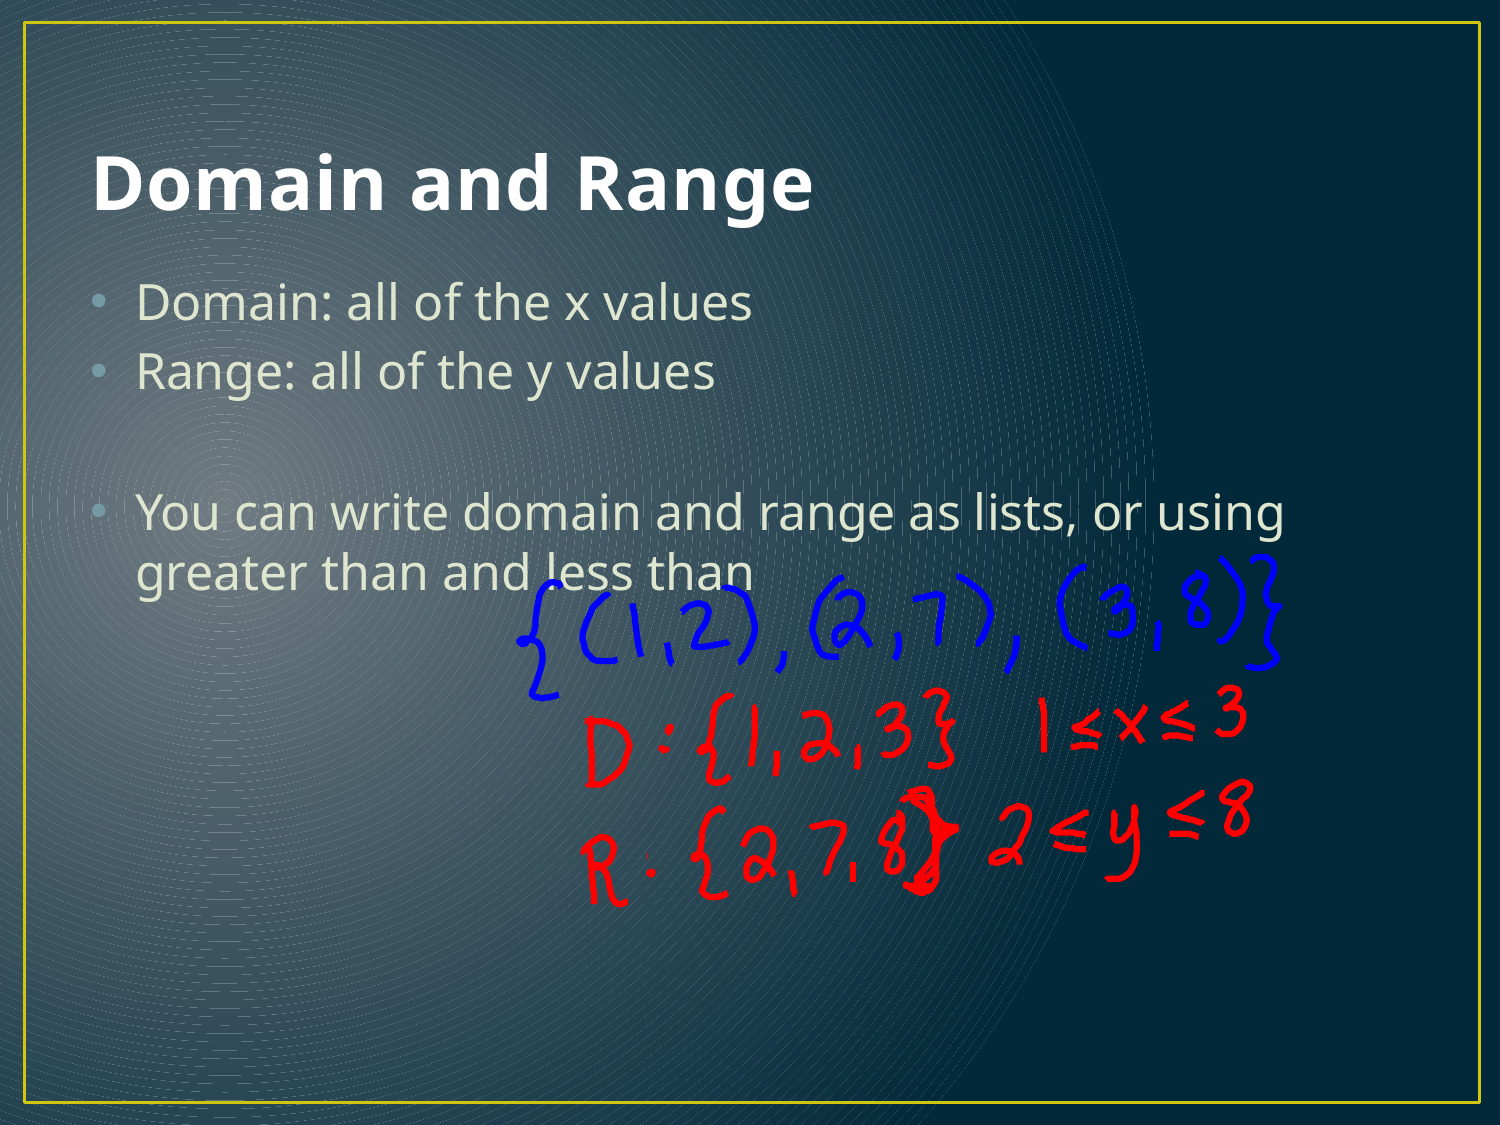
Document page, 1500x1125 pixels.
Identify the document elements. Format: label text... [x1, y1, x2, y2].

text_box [518, 556, 1280, 905]
title Domain and Range [75, 45, 1425, 233]
list Domain: all of the x values Range: all of the y values You can write domain and range as lists, or using greater than and less than [75, 262, 1425, 1005]
